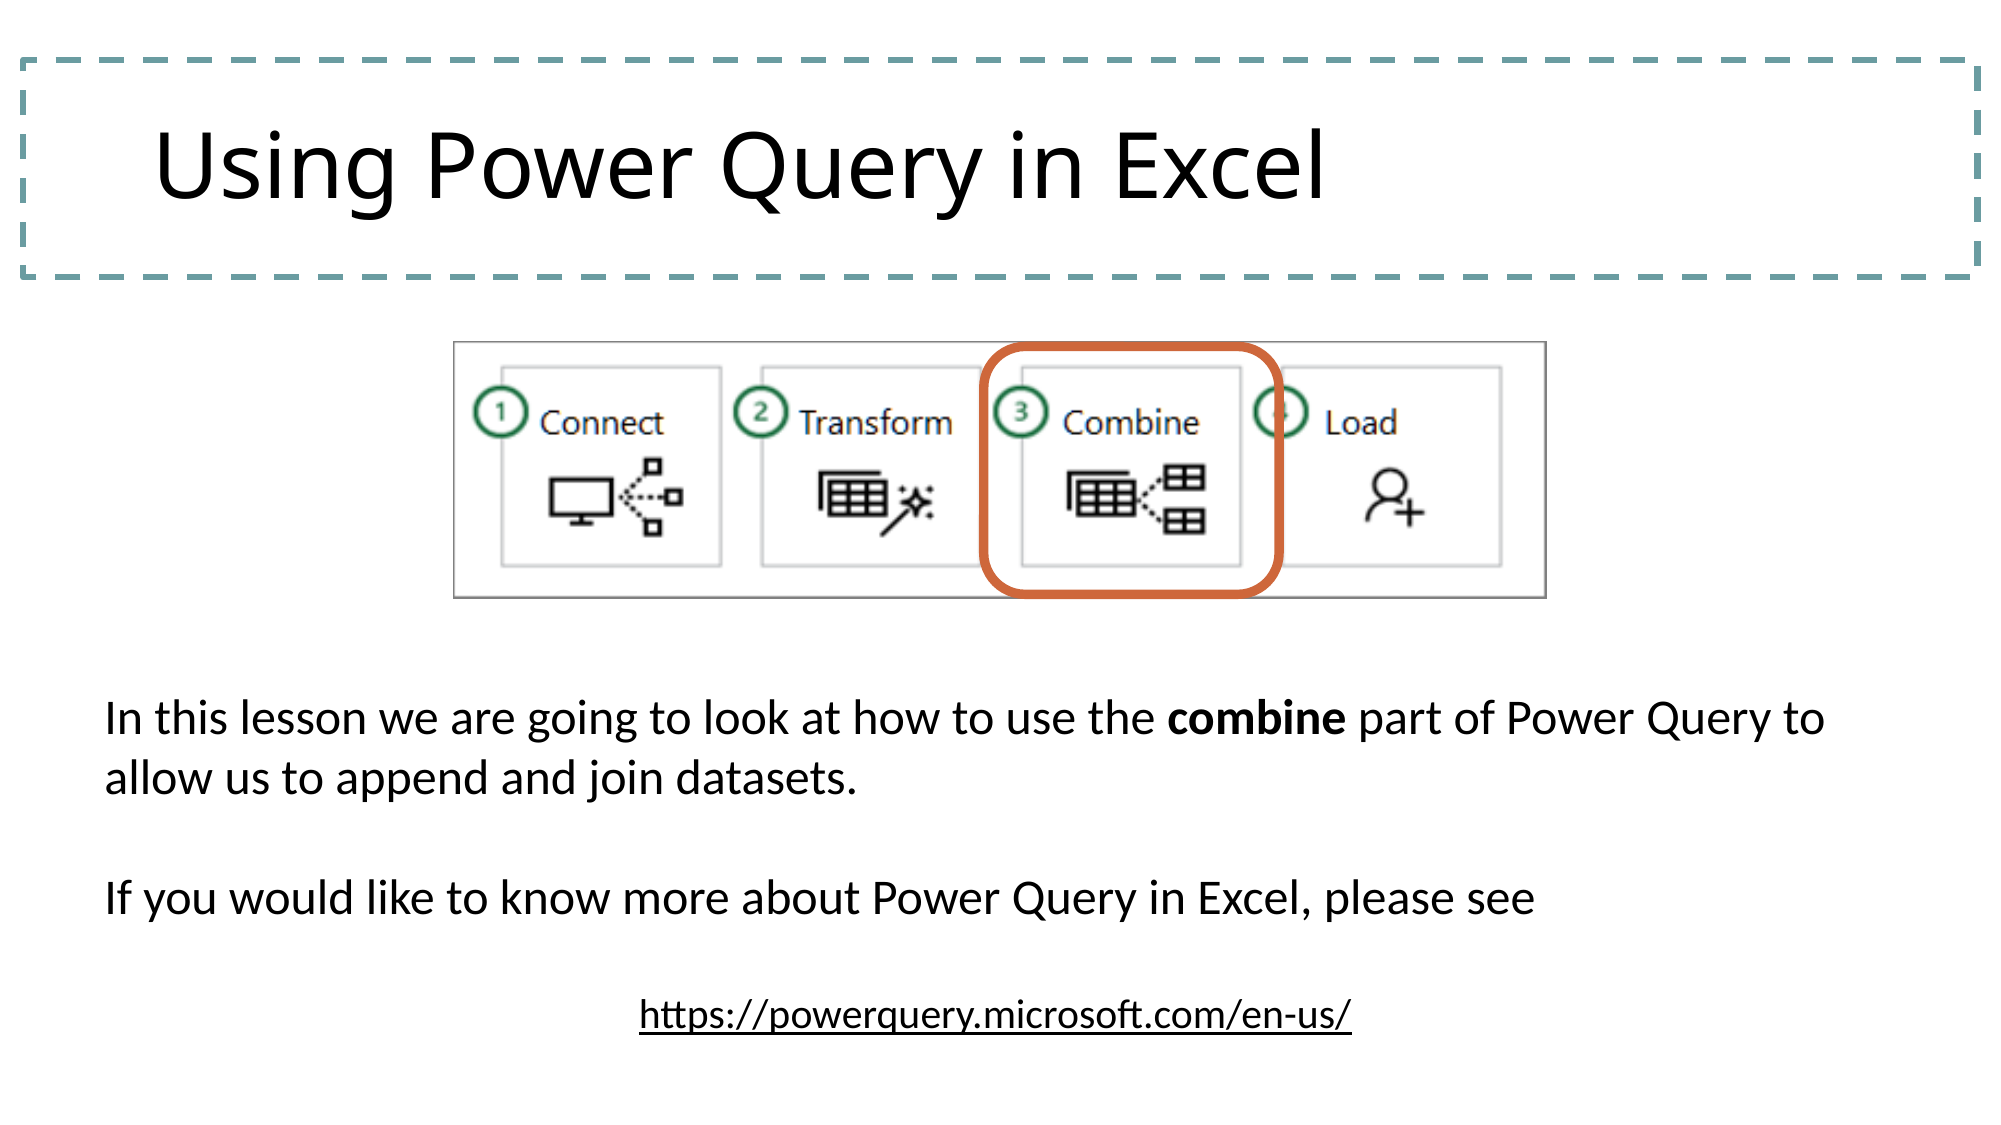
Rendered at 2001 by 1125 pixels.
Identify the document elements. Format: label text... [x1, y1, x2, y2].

picture [453, 341, 1547, 599]
text_box In this lesson we are going to look at how to use the combine part of Power Query to allow us to append and join datasets. If you would like to know more about Power Query in Excel, please see [89, 677, 1933, 932]
text_box https://powerquery.microsoft.com/en-us/ [500, 979, 1500, 1045]
title Using Power Query in Excel [137, 59, 1863, 278]
